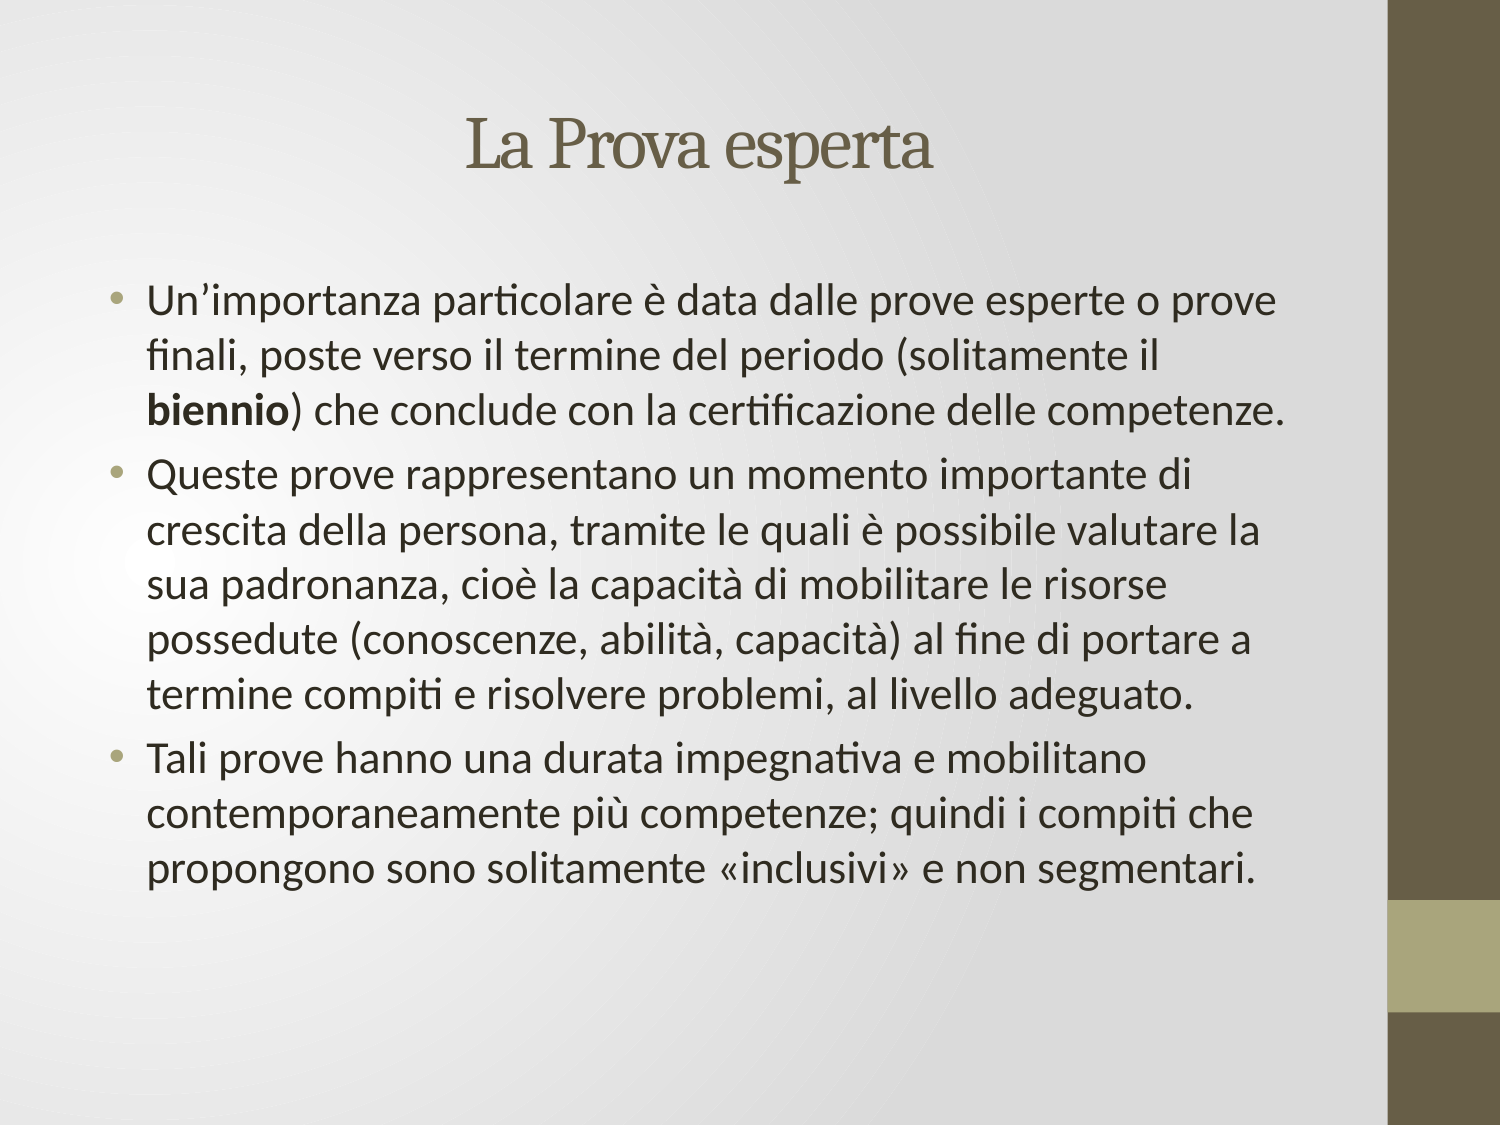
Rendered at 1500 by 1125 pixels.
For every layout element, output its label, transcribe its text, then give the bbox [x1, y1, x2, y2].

title La Prova esperta [75, 45, 1325, 233]
list Un’importanza particolare è data dalle prove esperte o prove finali, poste verso il termine del periodo (solitamente il biennio) che conclude con la certificazione delle competenze. Queste prove rappresentano un momento importante di crescita della persona, tramite le quali è possibile valutare la sua padronanza, cioè la capacità di mobilitare le risorse possedute (conoscenze, abilità, capacità) al fine di portare a termine compiti e risolvere problemi, al livello adeguato. Tali prove hanno una durata impegnativa e mobilitano contemporaneamente più competenze; quindi i compiti che propongono sono solitamente «inclusivi» e non segmentari. [75, 262, 1325, 1050]
